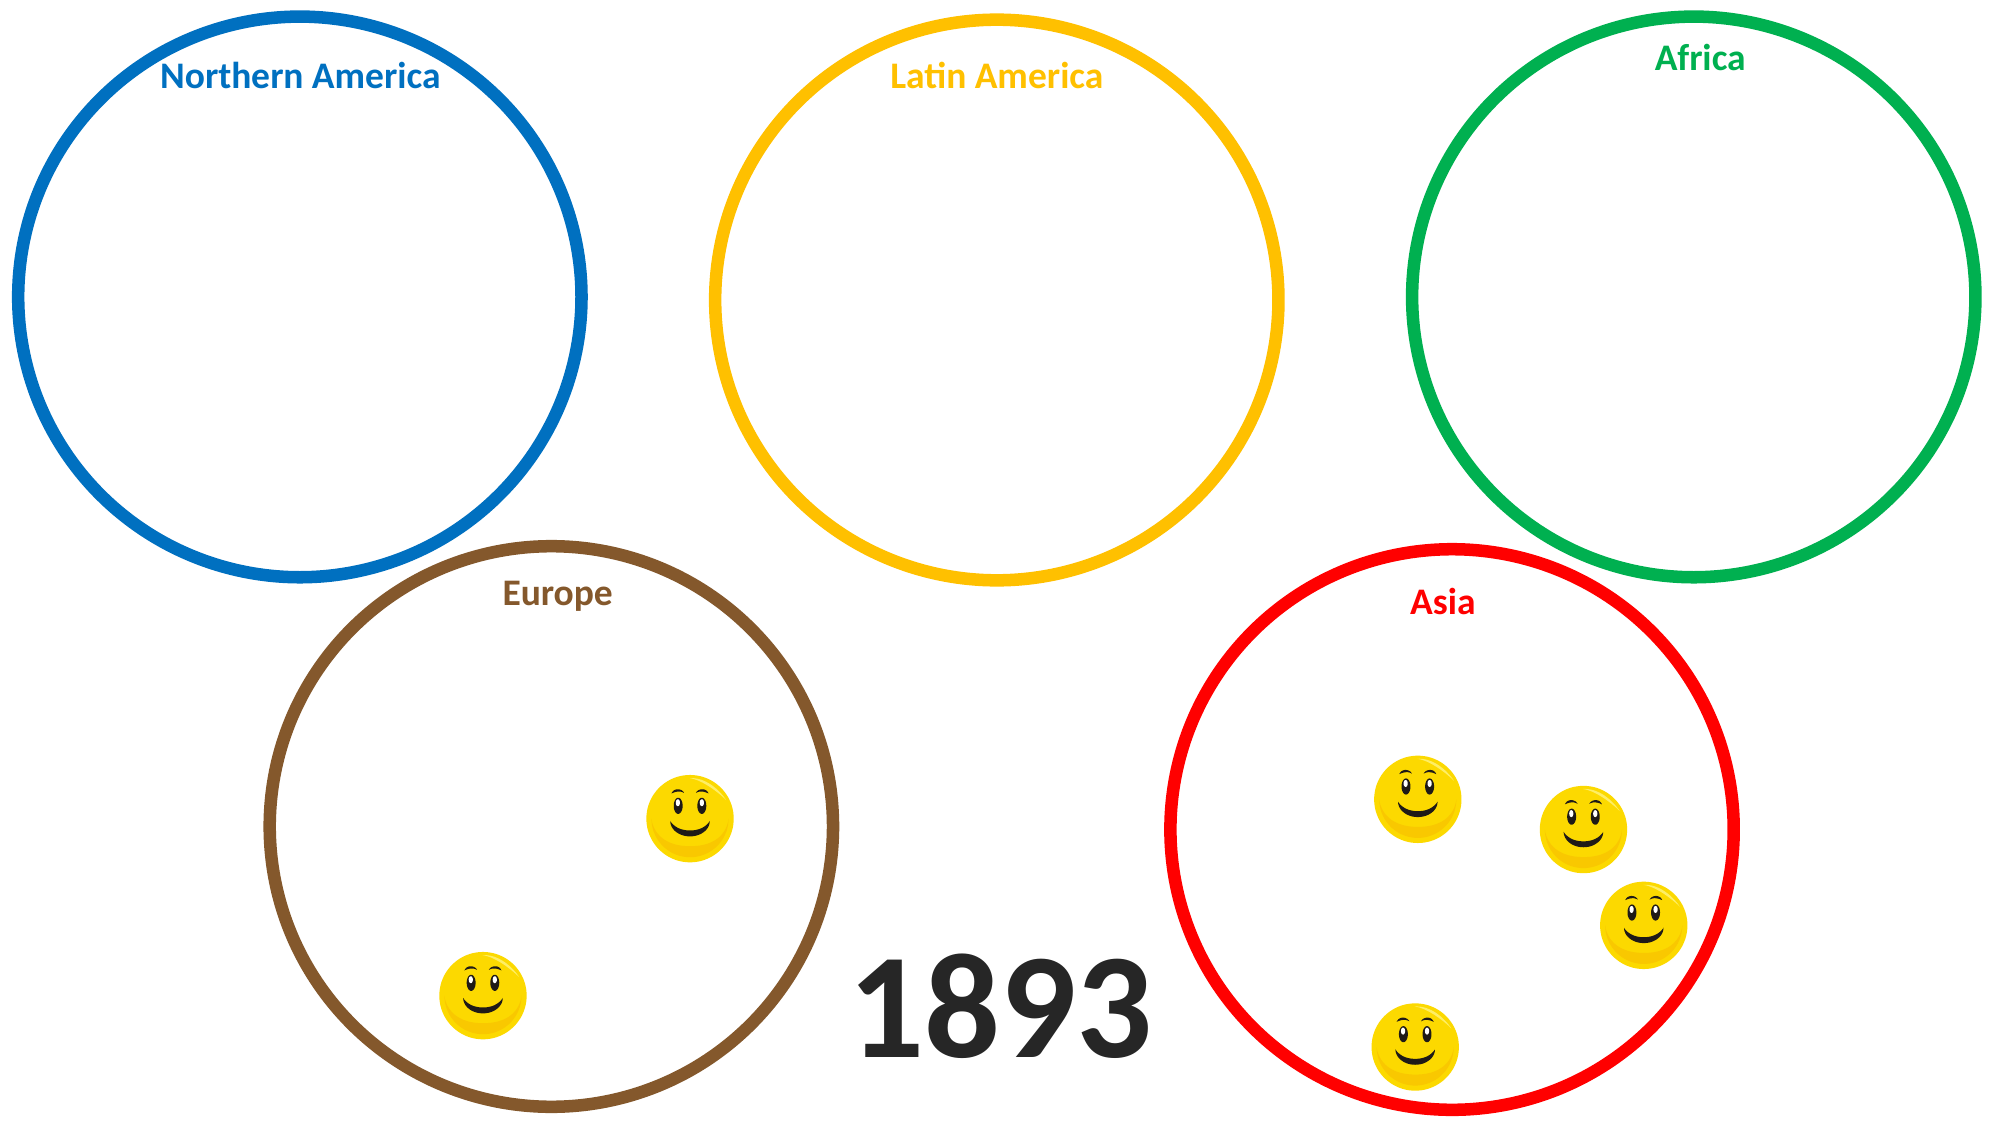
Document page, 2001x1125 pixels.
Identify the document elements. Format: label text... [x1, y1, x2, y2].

text_box [268, 545, 835, 1108]
text_box [17, 61, 583, 579]
text_box 1893 [820, 900, 1181, 1095]
picture [1374, 755, 1462, 843]
text_box Asia [1395, 569, 1493, 630]
text_box Northern America [145, 43, 497, 104]
picture [1600, 881, 1688, 970]
text_box Latin America [875, 43, 1122, 104]
picture [646, 774, 734, 863]
text_box Africa [1640, 25, 1788, 86]
picture [1539, 785, 1628, 874]
text_box [881, 18, 1112, 43]
picture [439, 951, 527, 1040]
text_box [178, 15, 422, 43]
picture [1371, 1003, 1459, 1091]
text_box [714, 46, 1280, 582]
text_box [1411, 15, 1977, 579]
text_box Europe [488, 560, 647, 621]
text_box [1169, 548, 1735, 1111]
